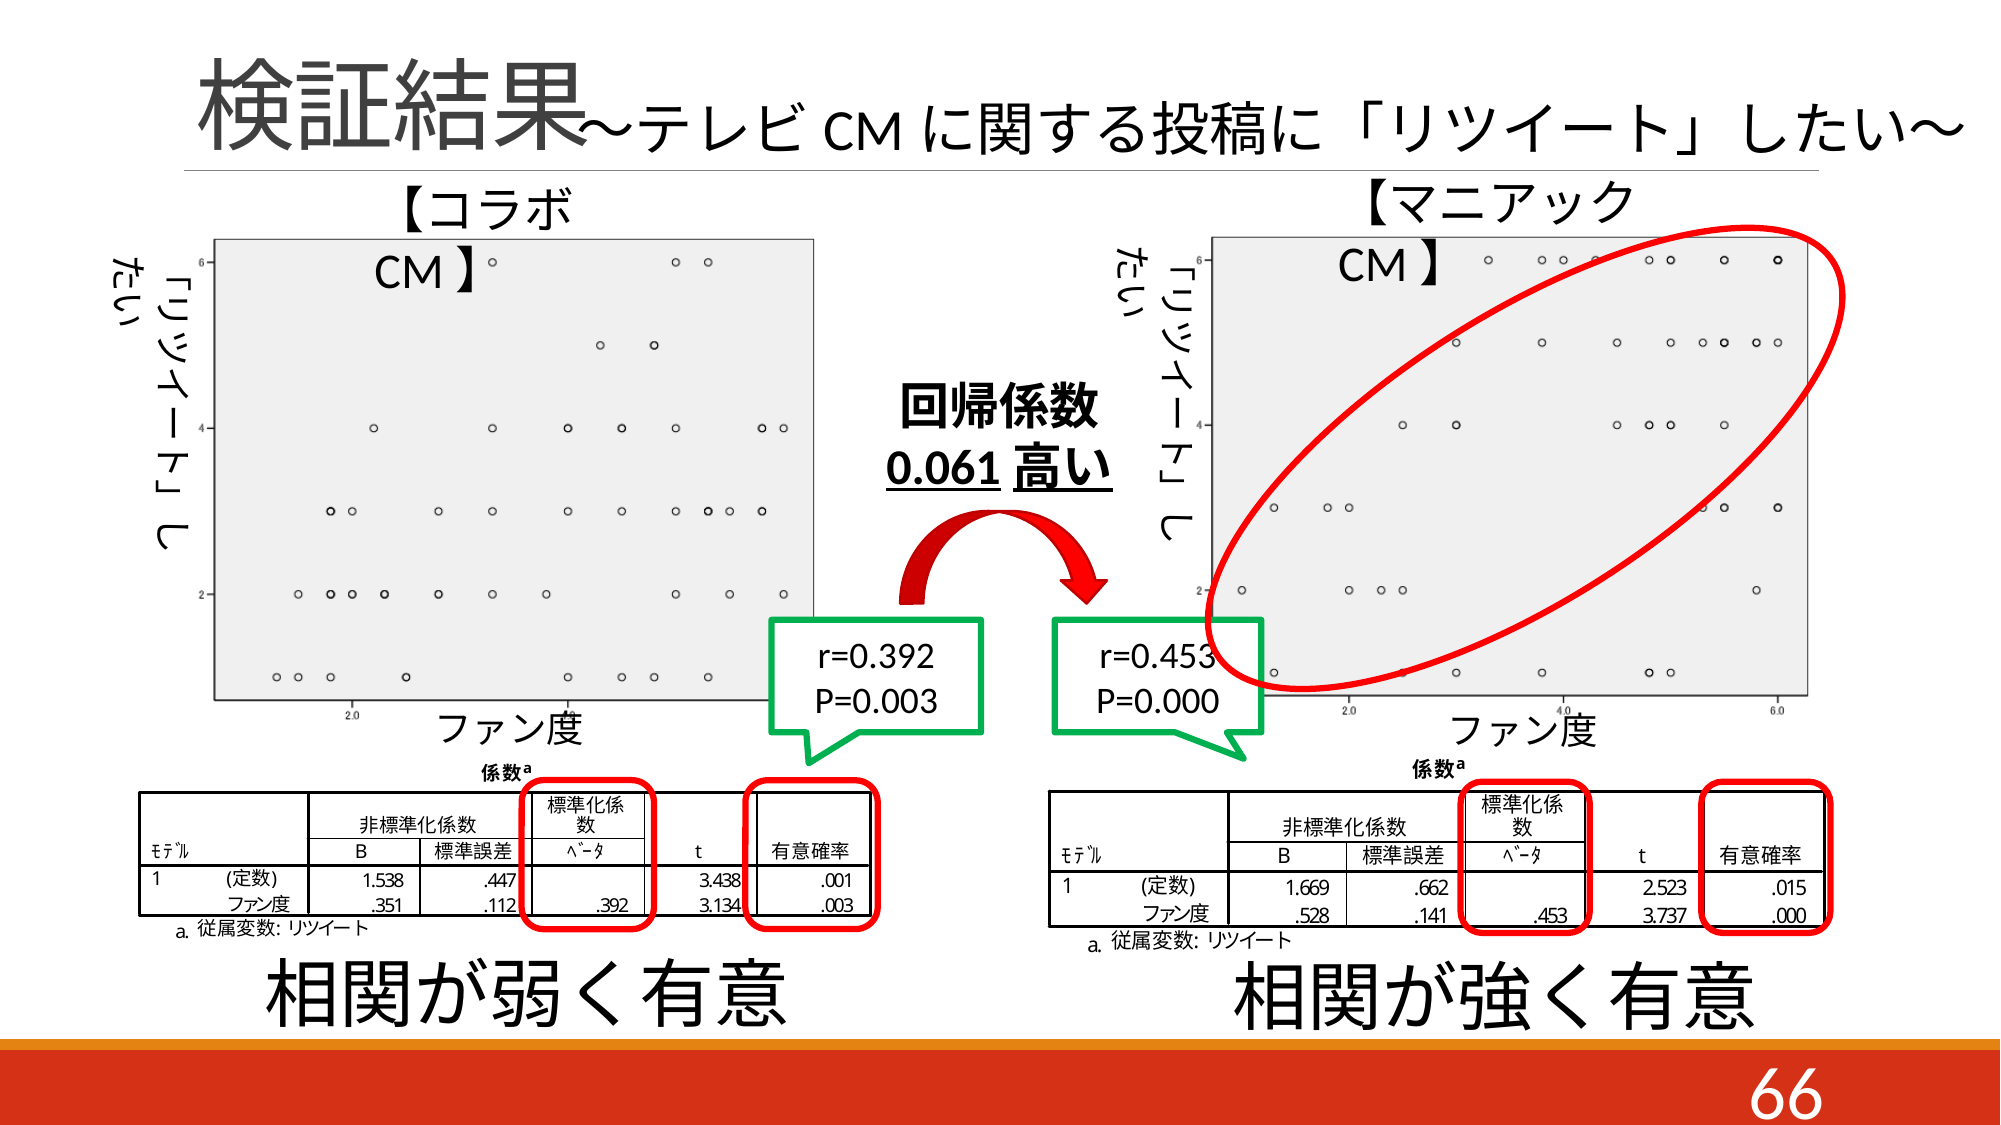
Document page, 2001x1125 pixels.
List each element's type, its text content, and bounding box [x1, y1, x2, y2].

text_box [123, 741, 917, 968]
text_box [898, 509, 1109, 605]
text_box 【マニアックCM】 [1323, 164, 1703, 220]
text_box 回帰係数 0.061高い [871, 366, 1128, 502]
text_box 相関が弱く有意 [249, 975, 805, 1044]
text_box 「リツイート」したい [129, 239, 192, 591]
text_box r=0.453 P=0.000 [1053, 618, 1194, 732]
text_box 【コラボCM】 [359, 170, 661, 222]
title 検証結果 [180, 28, 1830, 171]
picture [195, 225, 827, 729]
slide_number 66 [1624, 1059, 1840, 1120]
text_box r=0.392 P=0.003 [805, 618, 983, 739]
text_box 「リツイート」したい [1132, 229, 1186, 567]
picture [1189, 223, 1822, 723]
text_box [1831, 256, 1844, 350]
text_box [1032, 735, 1874, 985]
text_box 相関が強く有意 [1217, 992, 1773, 1048]
text_box ～テレビCMに関する投稿に「リツイート」したい～ [562, 84, 1982, 170]
